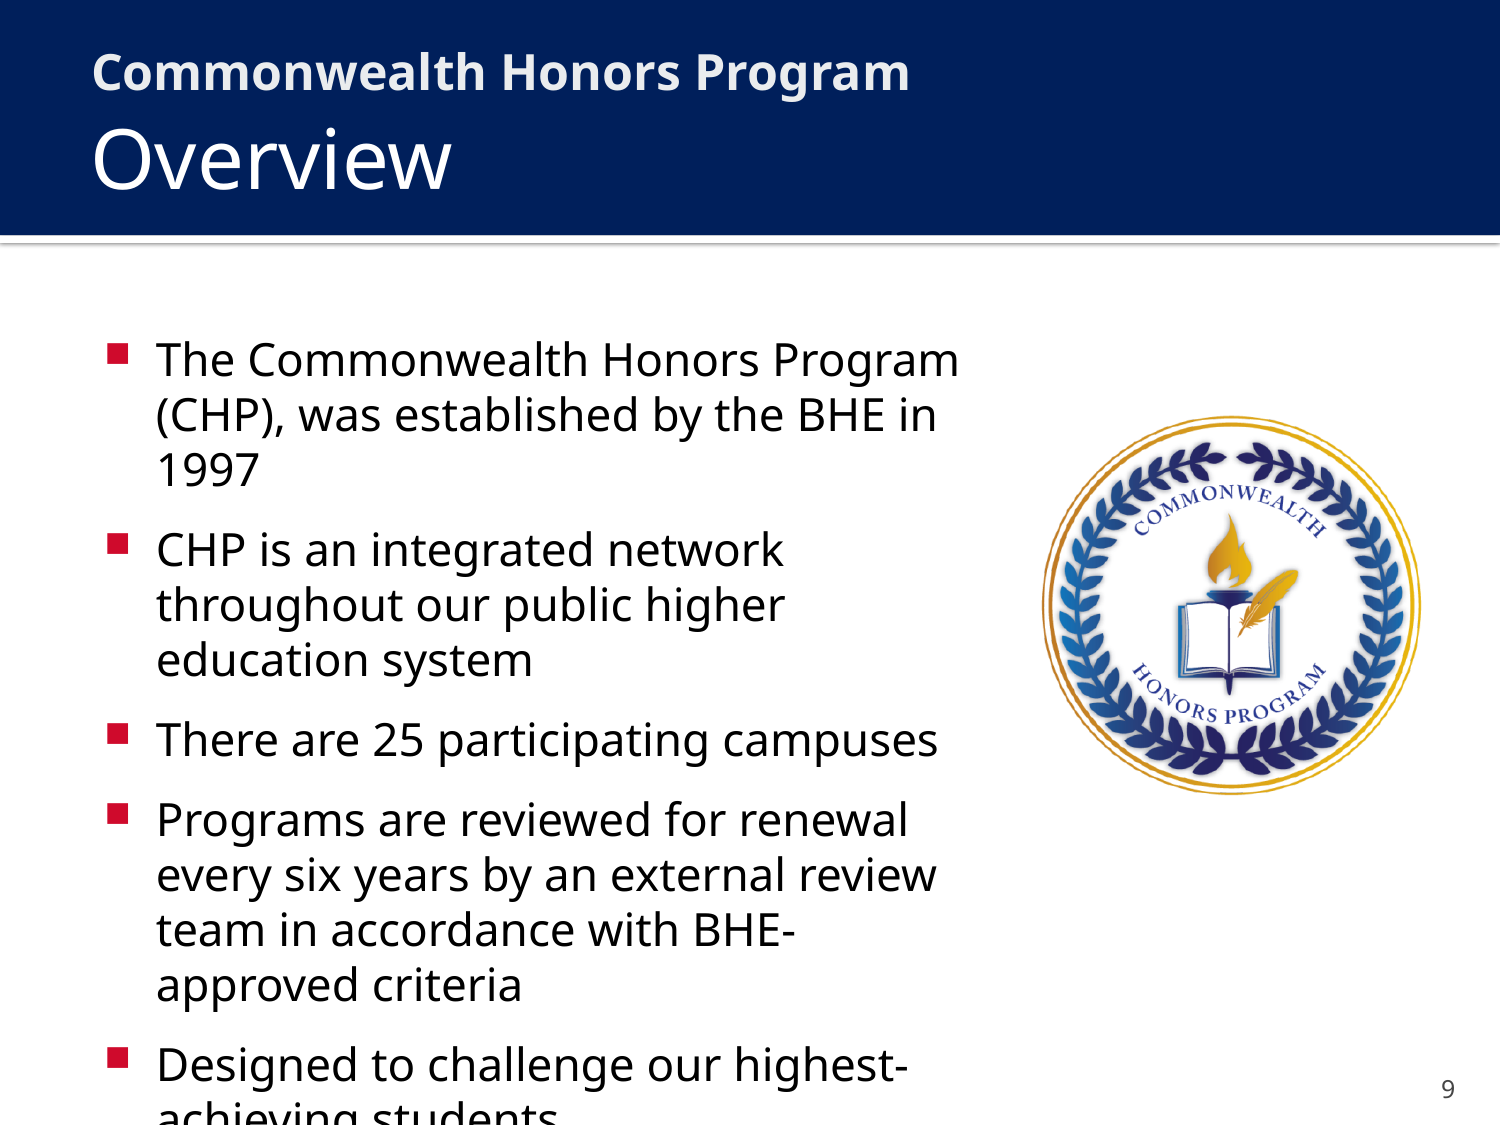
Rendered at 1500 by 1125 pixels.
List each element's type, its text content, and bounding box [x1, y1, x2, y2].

list The Commonwealth Honors Program (CHP), was established by the BHE in 1997 CHP is an integrated network throughout our public higher education system There are 25 participating campuses Programs are reviewed for renewal every six years by an external review team in accordance with BHE-approved criteria Designed to challenge our highest-achieving students [74, 315, 1001, 1076]
title Overview [74, 87, 1426, 226]
picture [1037, 412, 1425, 800]
list Commonwealth Honors Program [62, 24, 1438, 101]
